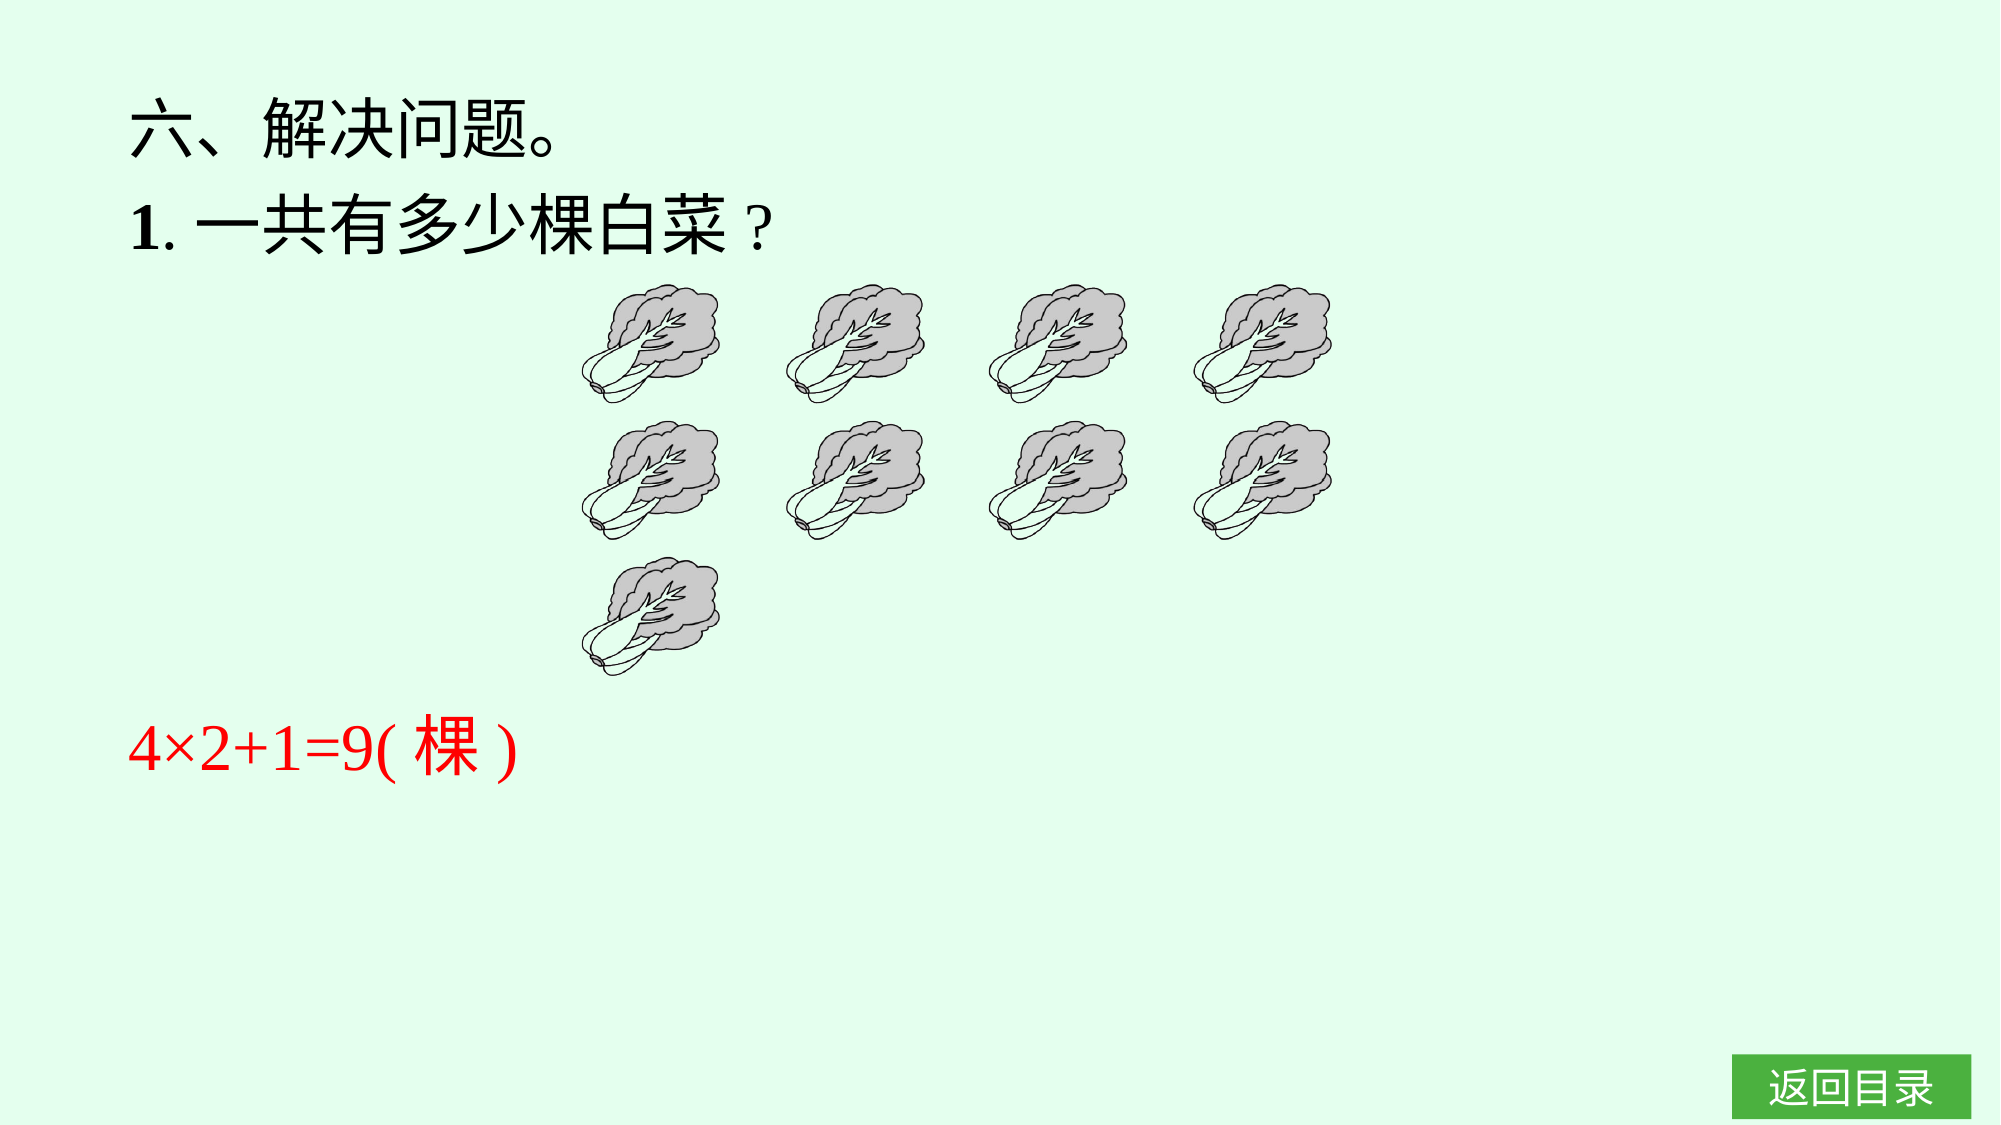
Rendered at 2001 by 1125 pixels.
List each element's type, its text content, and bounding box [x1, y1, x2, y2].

text_box 六、解决问题。 1.一共有多少棵白菜? [113, 63, 1887, 271]
picture [571, 276, 1338, 681]
text_box 4×2+1=9(棵) [113, 680, 534, 791]
